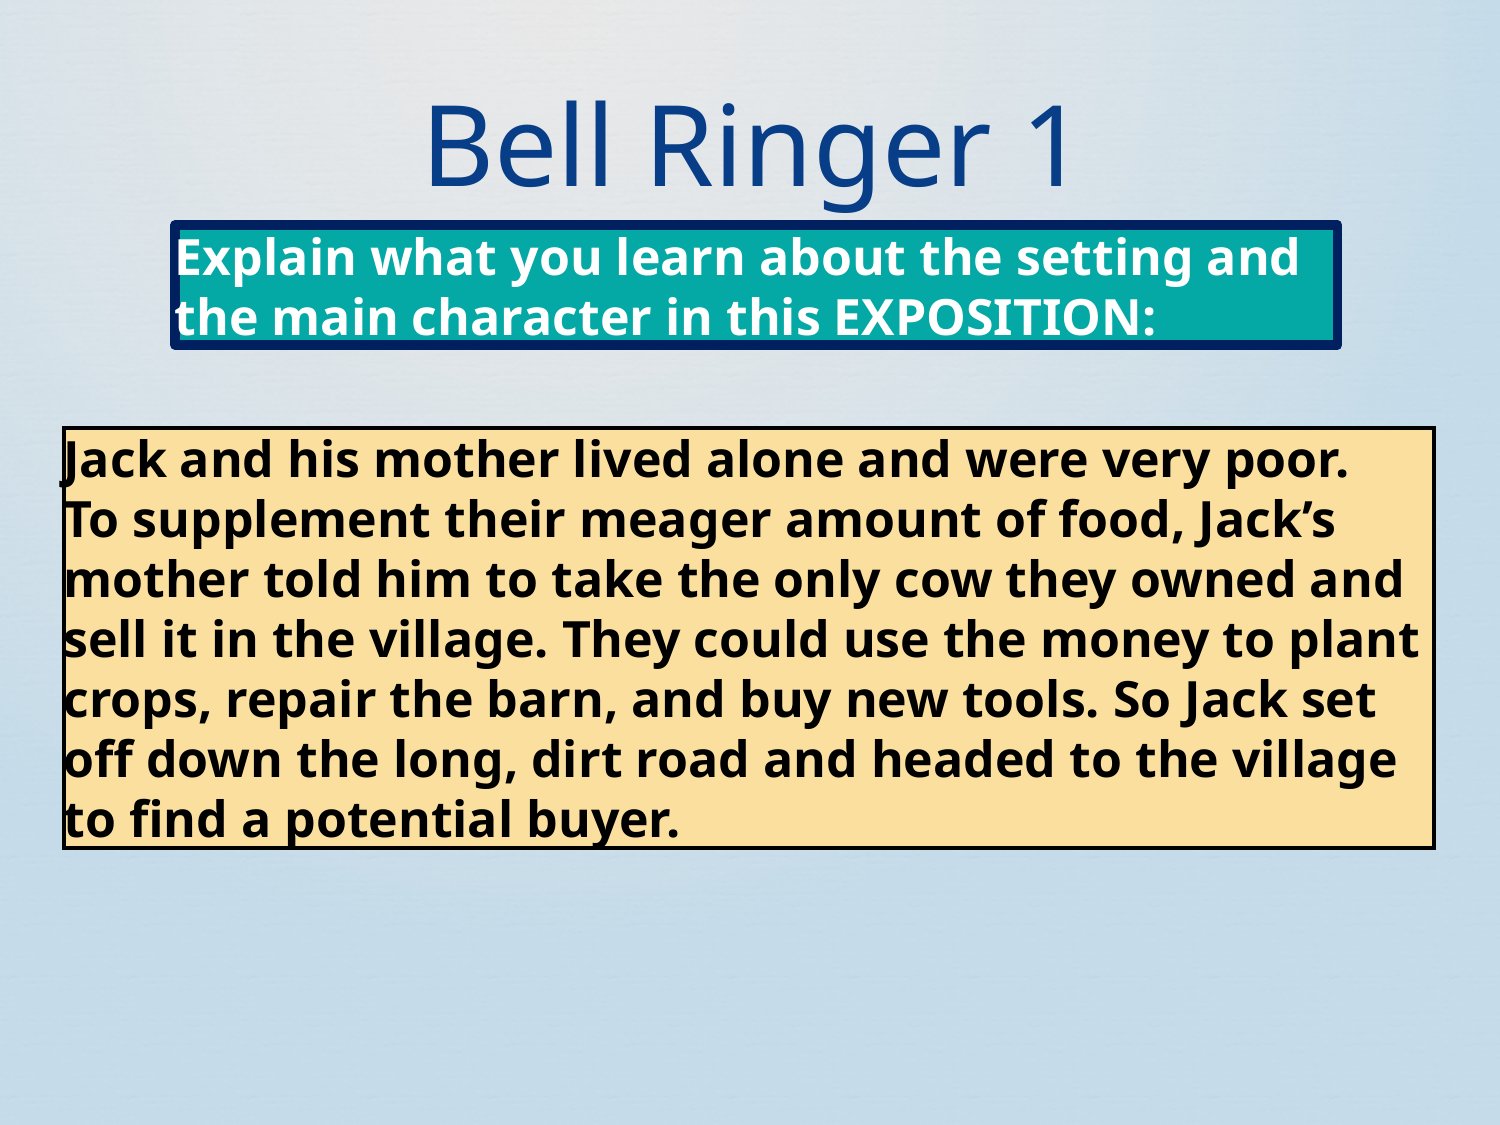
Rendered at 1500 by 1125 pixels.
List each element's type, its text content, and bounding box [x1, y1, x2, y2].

title Bell Ringer 1 [117, 54, 1391, 229]
text_box Explain what you learn about the setting and the main character in this EXPOSITION: [174, 224, 1338, 346]
text_box Jack and his mother lived alone and were very poor. To supplement their meager amount of food, Jack’s mother told him to take the only cow they owned and sell it in the village. They could use the money to plant crops, repair the barn, and buy new tools. So Jack set off down the long, dirt road and headed to the village to find a potential buyer. [63, 427, 1434, 848]
